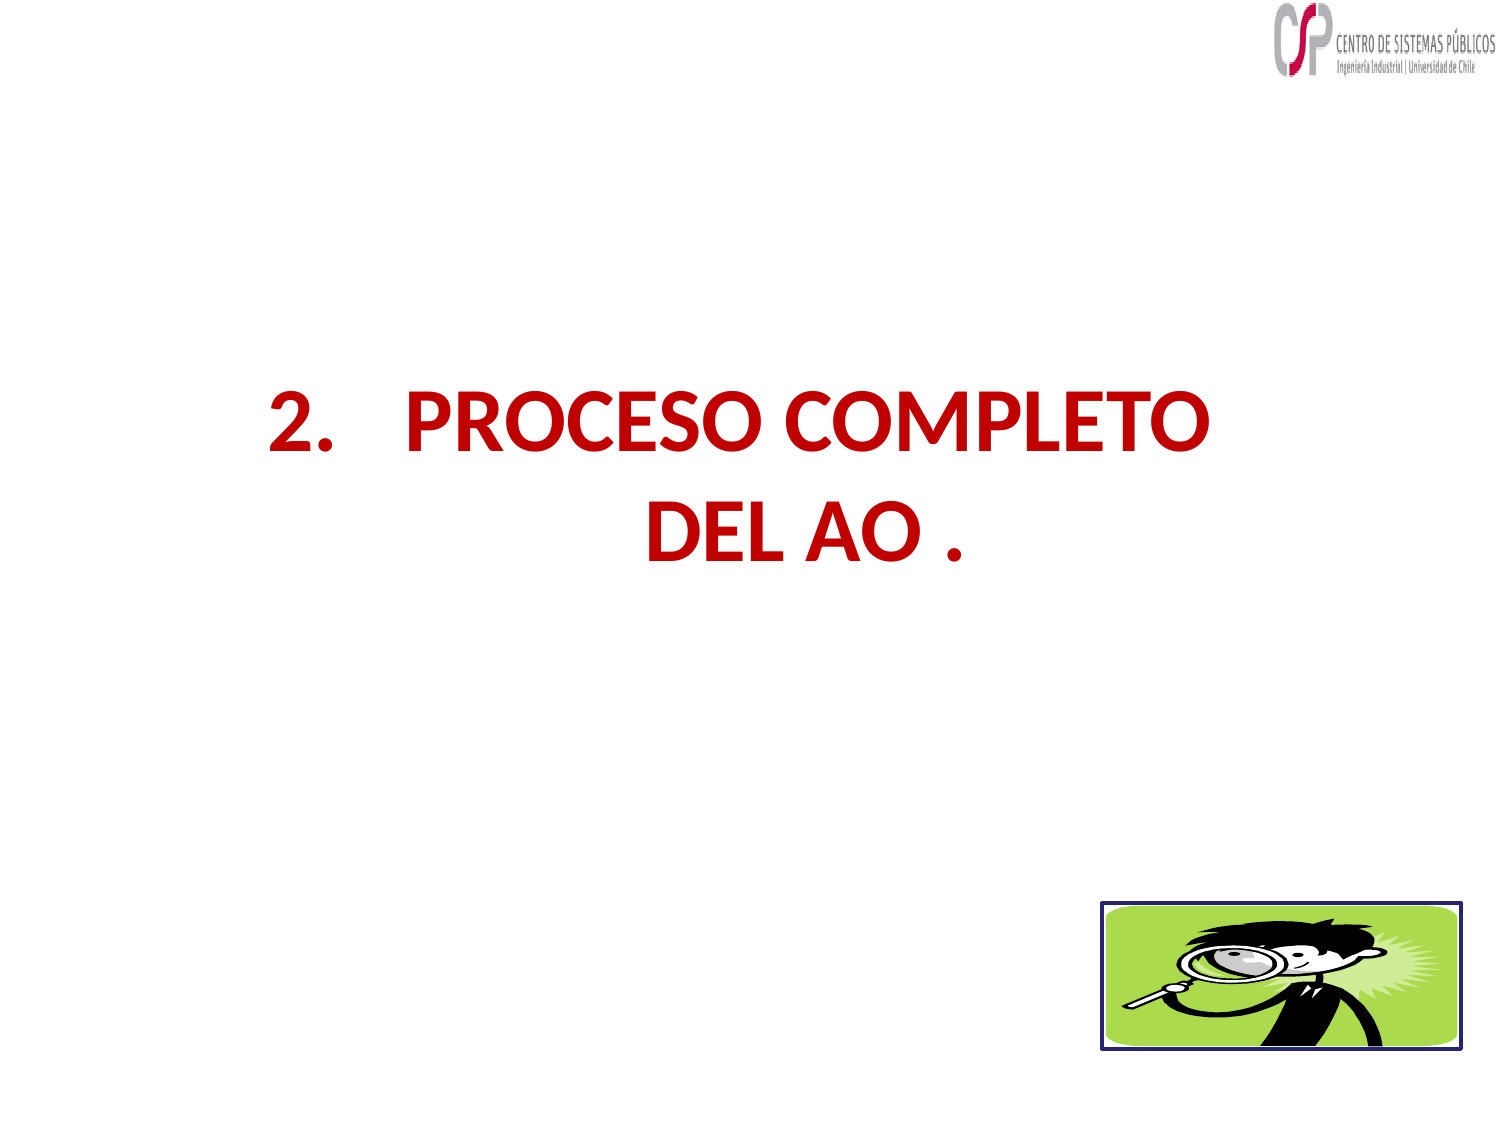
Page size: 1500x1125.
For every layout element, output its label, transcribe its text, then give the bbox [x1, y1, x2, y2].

picture [1269, 0, 1500, 82]
picture [1104, 904, 1459, 1047]
title PROCESO COMPLETO DEL AO . [112, 349, 1388, 591]
